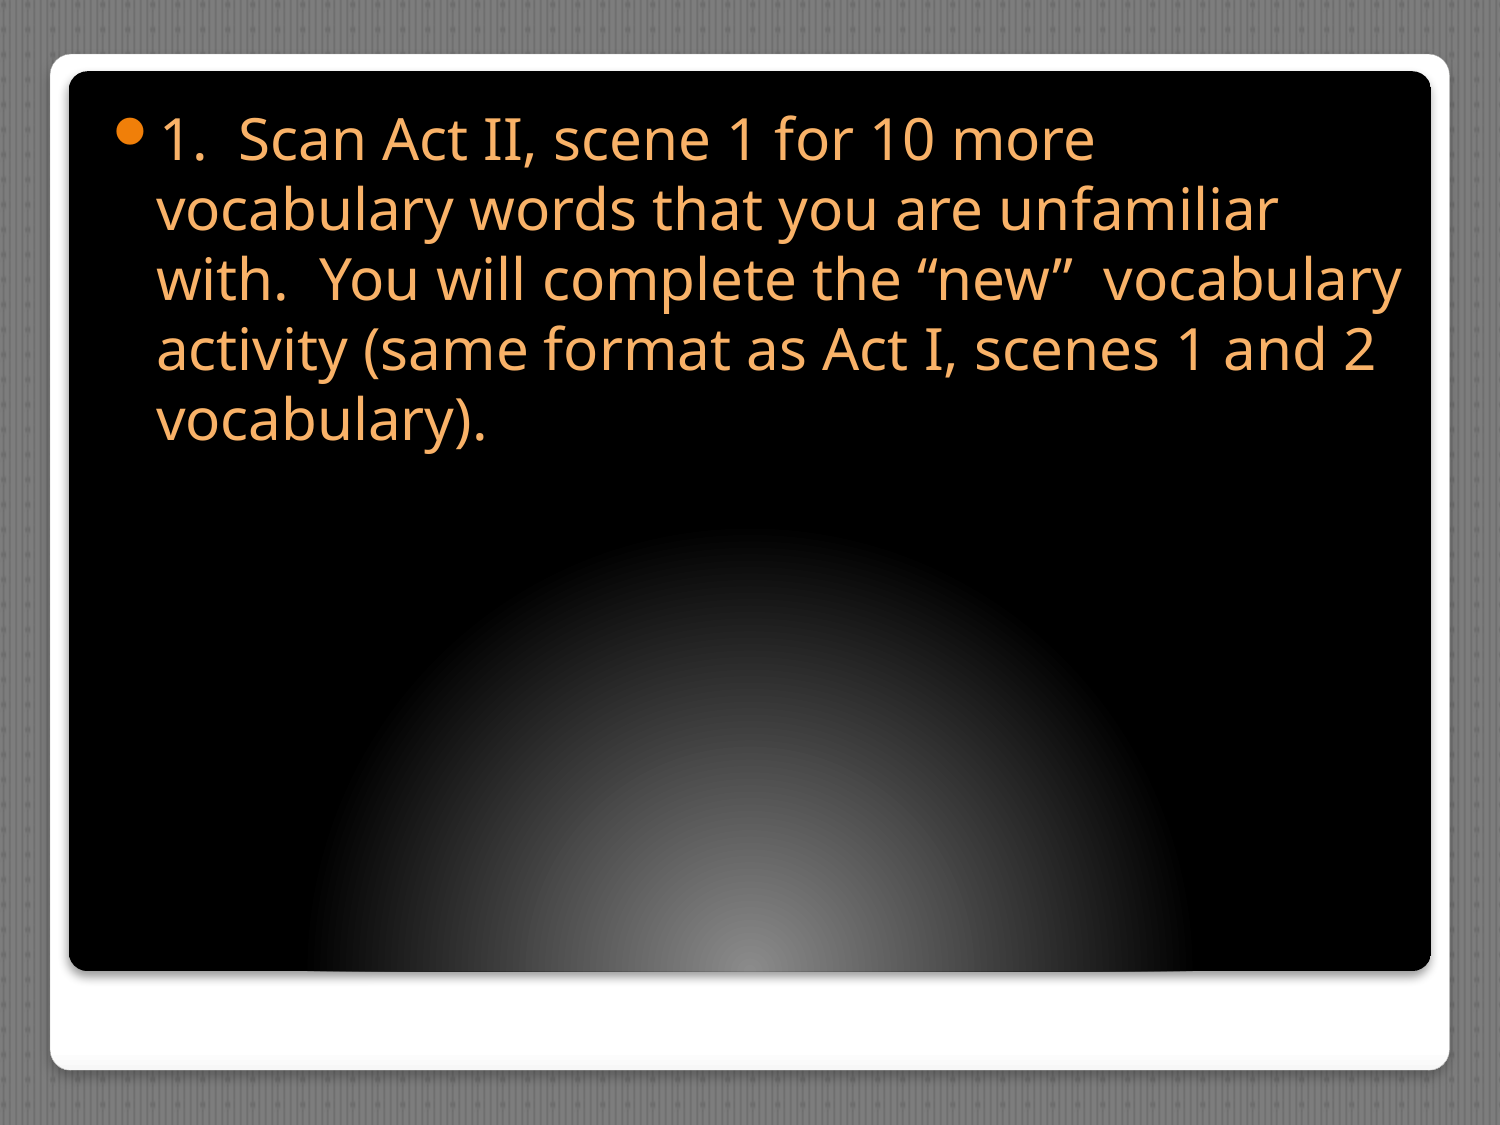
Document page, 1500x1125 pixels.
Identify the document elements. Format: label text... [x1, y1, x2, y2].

list 1. Scan Act II, scene 1 for 10 more vocabulary words that you are unfamiliar with. You will complete the “new” vocabulary activity (same format as Act I, scenes 1 and 2 vocabulary). [82, 86, 1425, 774]
